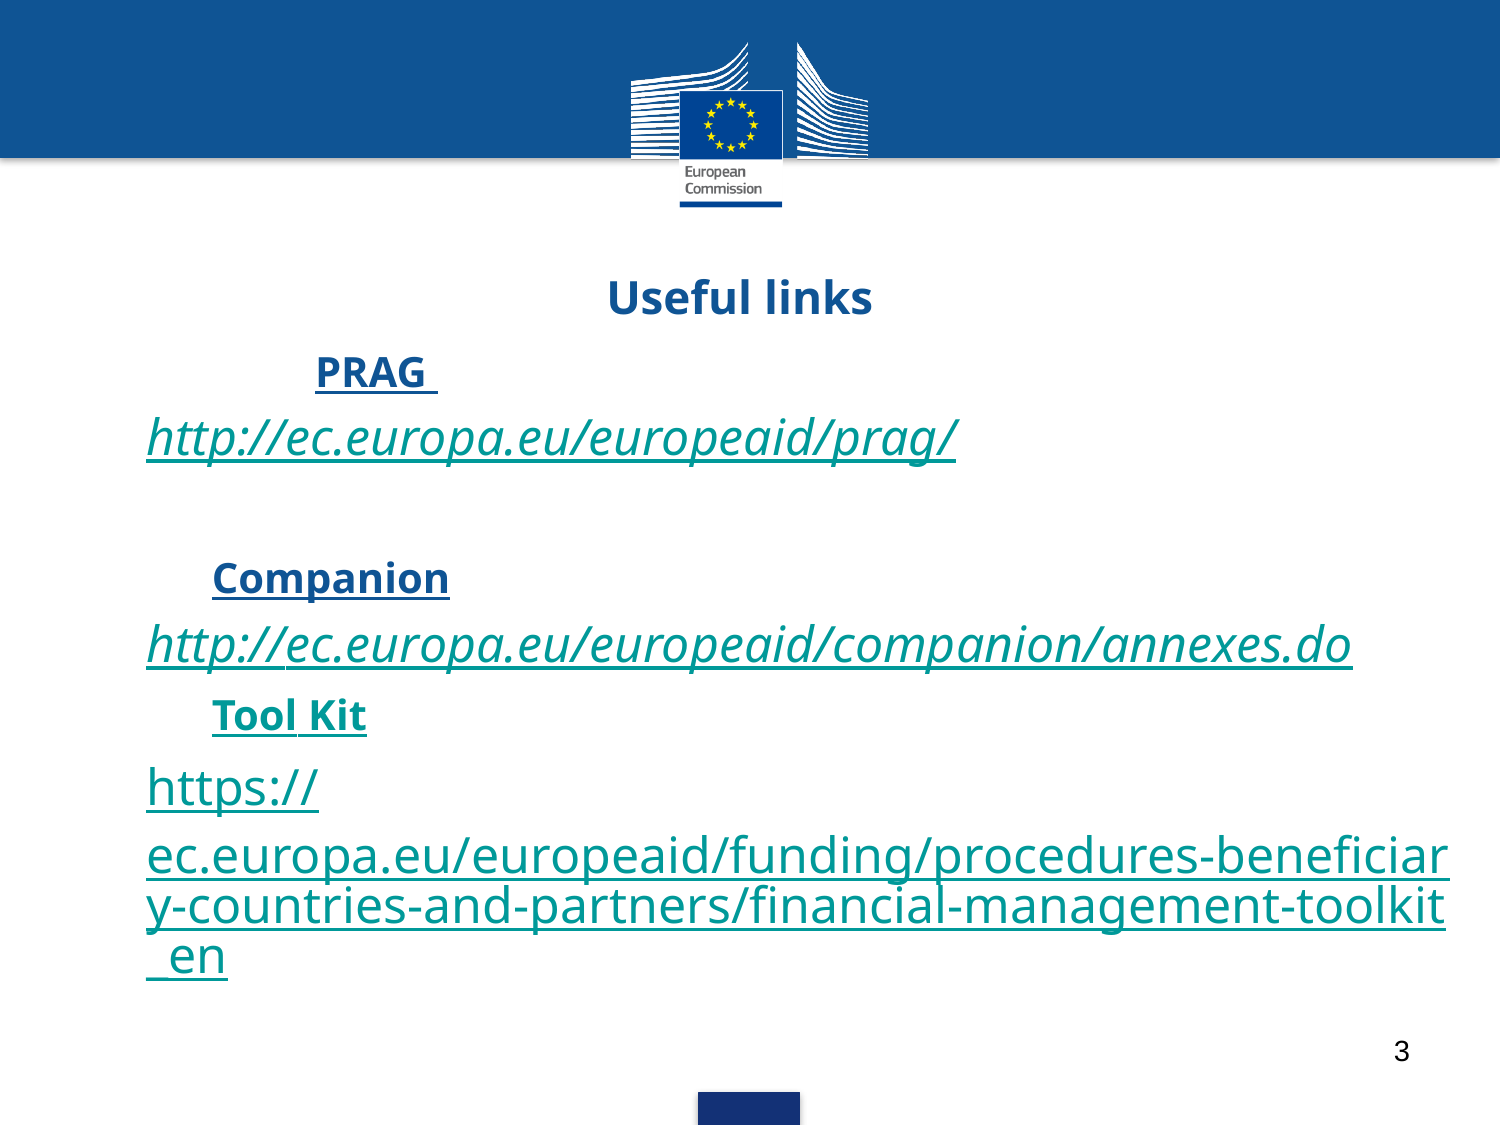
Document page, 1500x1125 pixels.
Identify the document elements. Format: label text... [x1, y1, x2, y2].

title Useful links [64, 219, 1416, 374]
picture [631, 42, 868, 208]
list PRAG http://ec.europa.eu/europeaid/prag/ Companion http://ec.europa.eu/europeaid/companion/annexes.do Tool Kit https://ec.europa.eu/europeaid/funding/procedures-beneficiary-countries-and-partners/financial-management-toolkit_en [74, 337, 1471, 1083]
slide_number 3 [1074, 1024, 1425, 1103]
